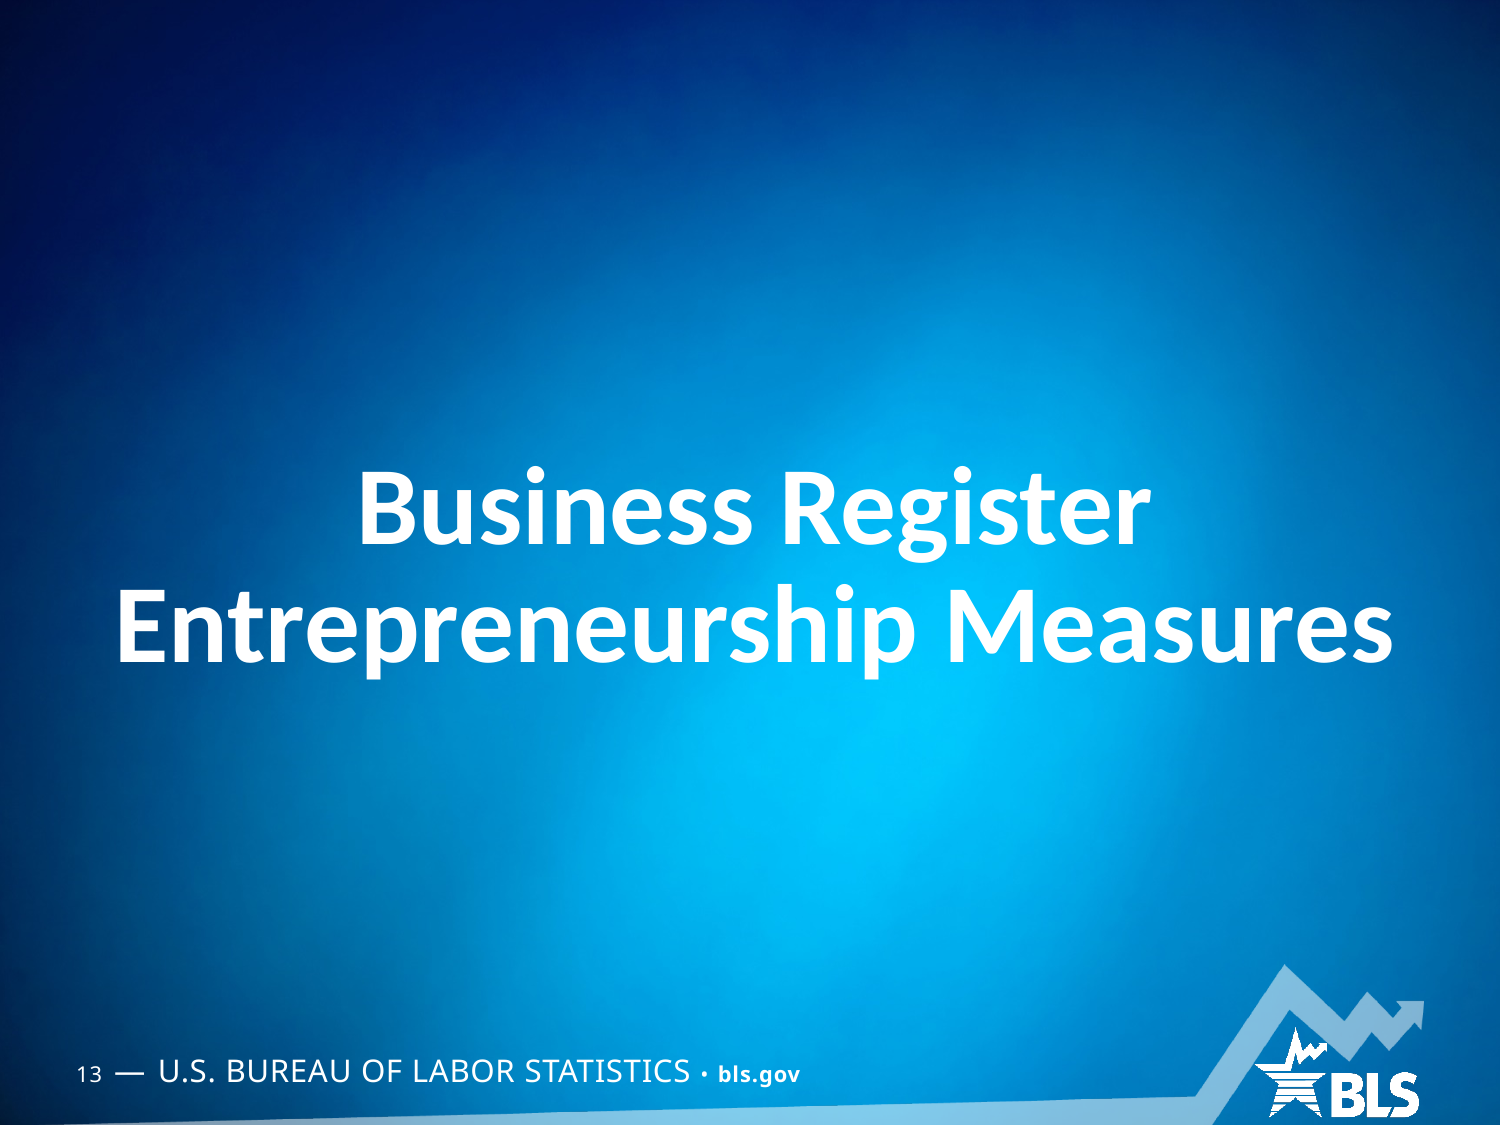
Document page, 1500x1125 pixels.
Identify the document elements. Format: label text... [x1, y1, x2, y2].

picture [0, 0, 1500, 1125]
title Business Register Entrepreneurship Measures [80, 442, 1430, 693]
